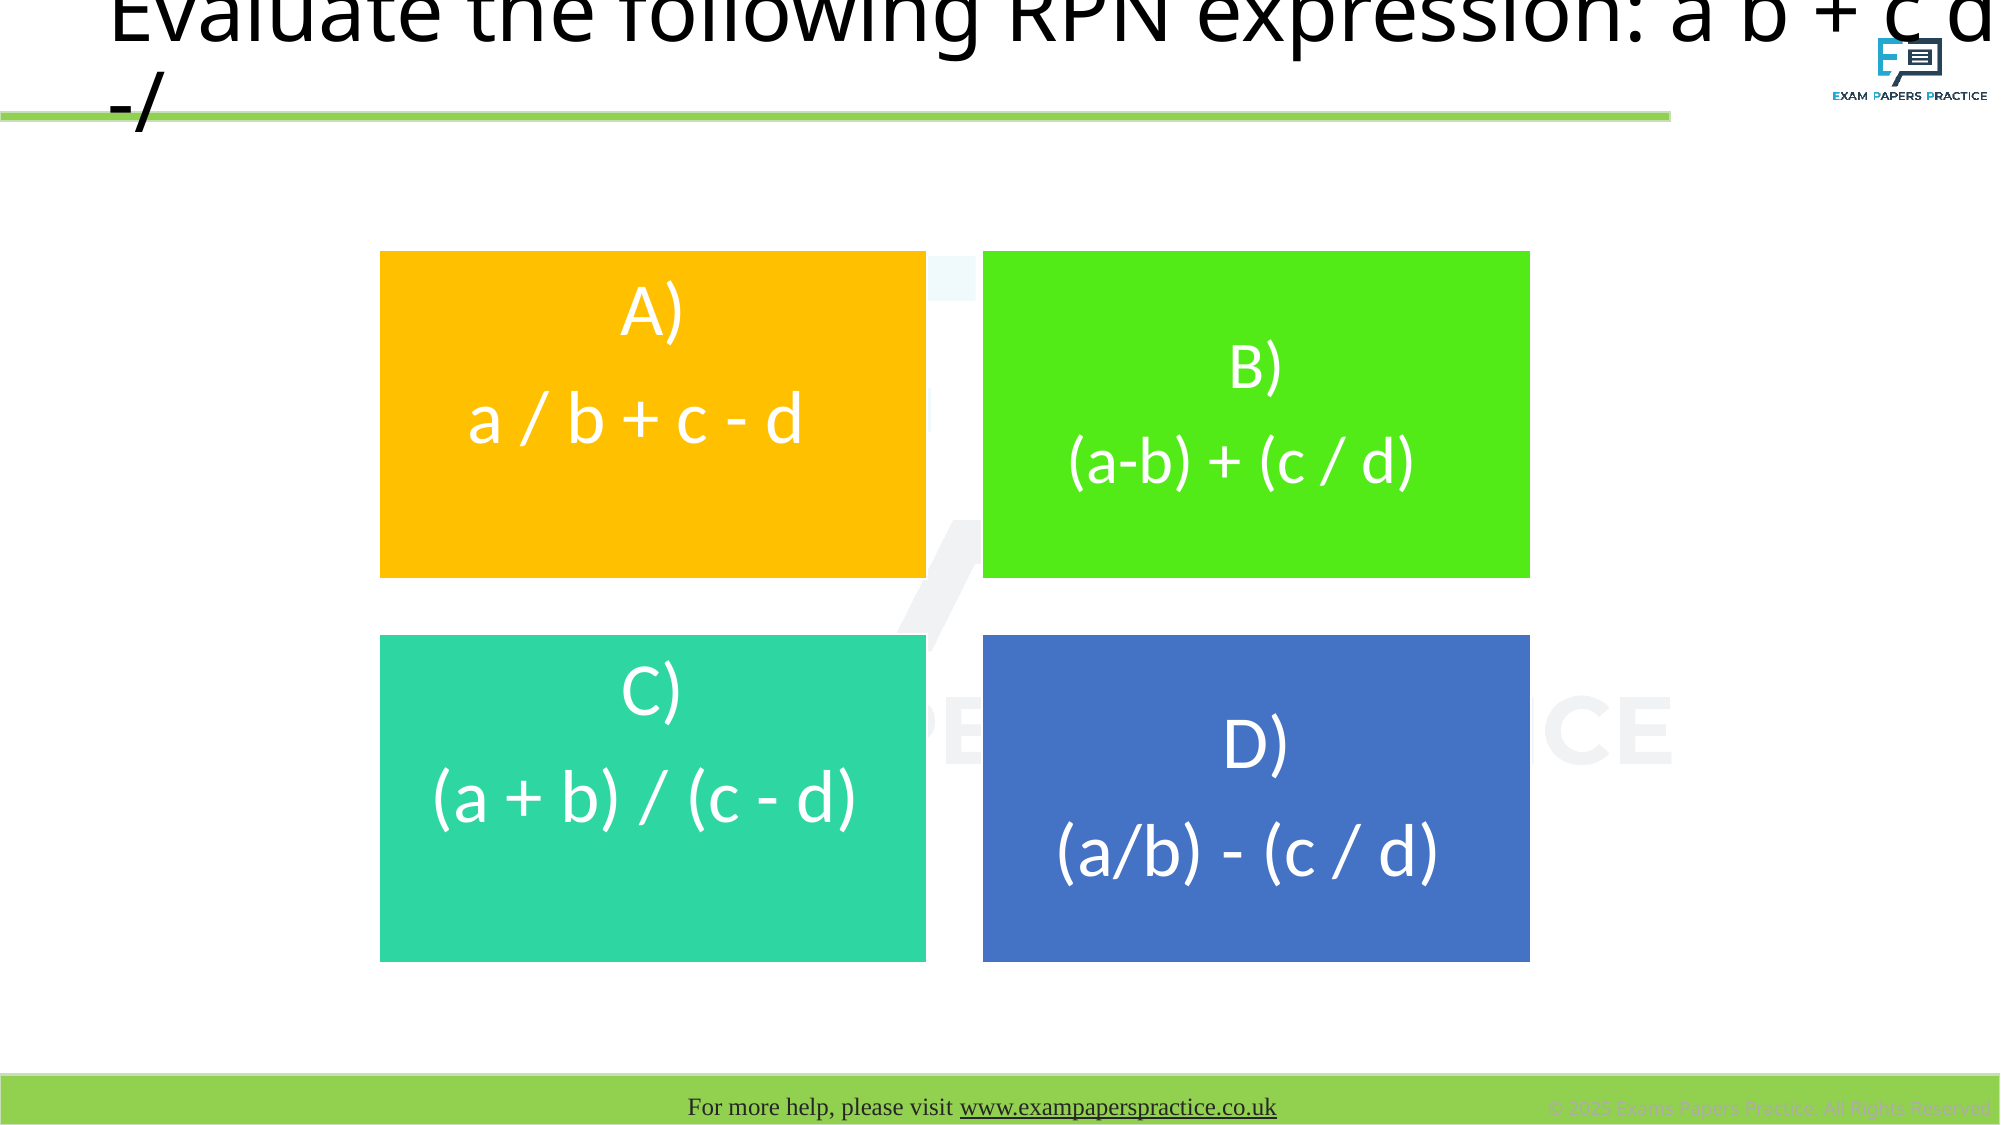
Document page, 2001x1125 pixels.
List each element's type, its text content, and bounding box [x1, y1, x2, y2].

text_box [92, 249, 1818, 964]
title Evaluate the following RPN expression: a b + c d -/ [92, 0, 2000, 159]
